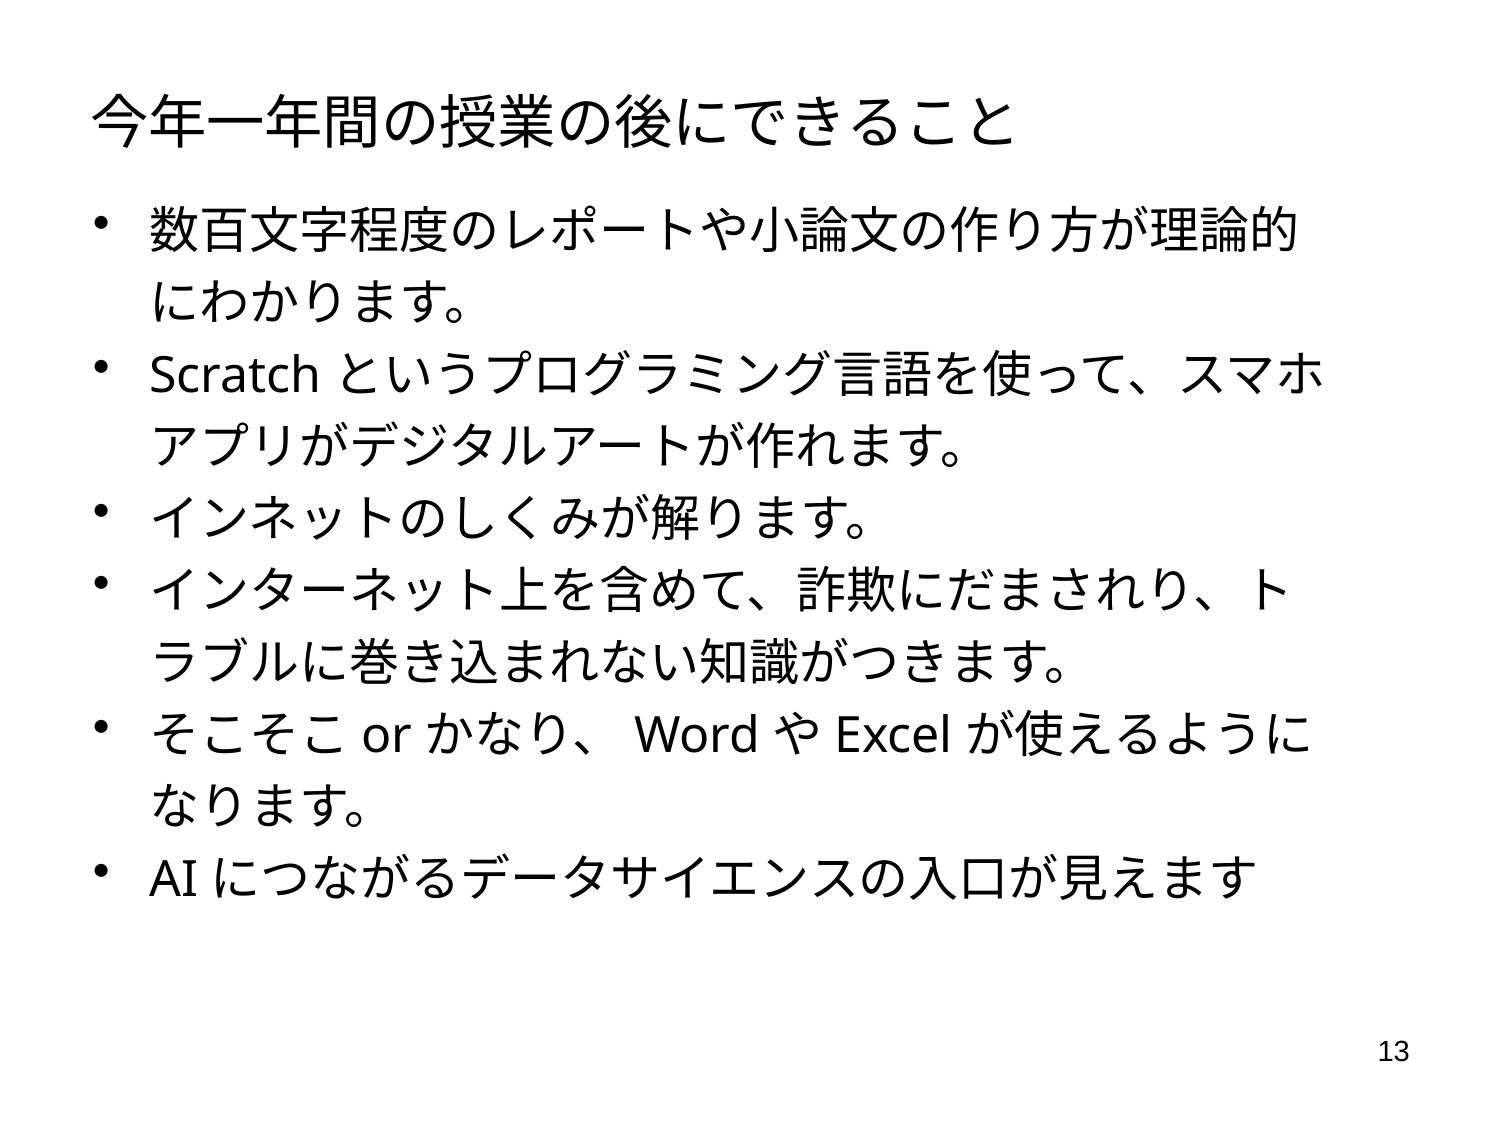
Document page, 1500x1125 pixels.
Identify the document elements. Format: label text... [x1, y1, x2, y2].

text_box 数百文字程度のレポートや小論文の作り方が理論的にわかります。 Scratchというプログラミング言語を使って、スマホアプリがデジタルアートが作れます。 インネットのしくみが解ります。 インターネット上を含めて、詐欺にだまされり、トラブルに巻き込まれない知識がつきます。 そこそこorかなり、WordやExcelが使えるようになります。 AIにつながるデータサイエンスの入口が見えます [78, 179, 1350, 914]
text_box [318, 399, 1453, 747]
slide_number 13 [1074, 1024, 1425, 1103]
title 今年一年間の授業の後にできること [75, 62, 1350, 163]
